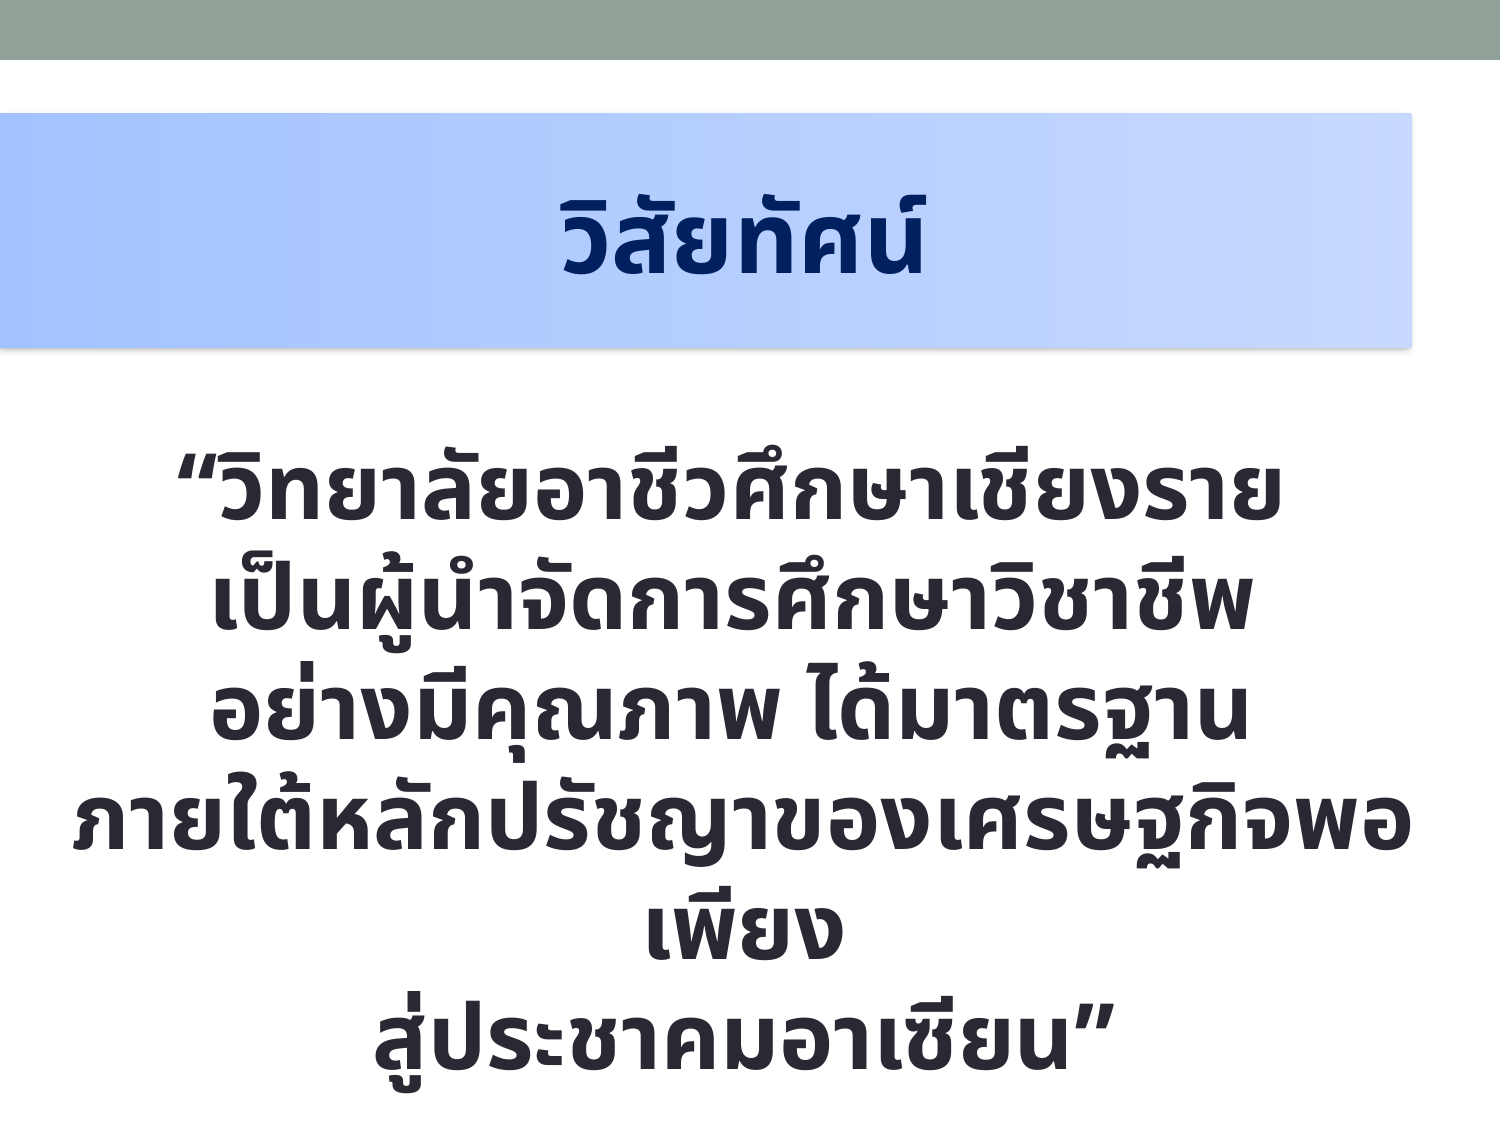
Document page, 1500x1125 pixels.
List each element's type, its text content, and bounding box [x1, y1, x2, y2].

text_box “วิทยาลัยอาชีวศึกษาเชียงราย เป็นผู้นำจัดการศึกษาวิชาชีพ อย่างมีคุณภาพ ได้มาตรฐาน ภายใต้หลักปรัชญาของเศรษฐกิจพอเพียง สู่ประชาคมอาเซียน” [41, 420, 1447, 1096]
text_box [0, 111, 1414, 349]
text_box วิสัยทัศน์ [545, 166, 945, 301]
